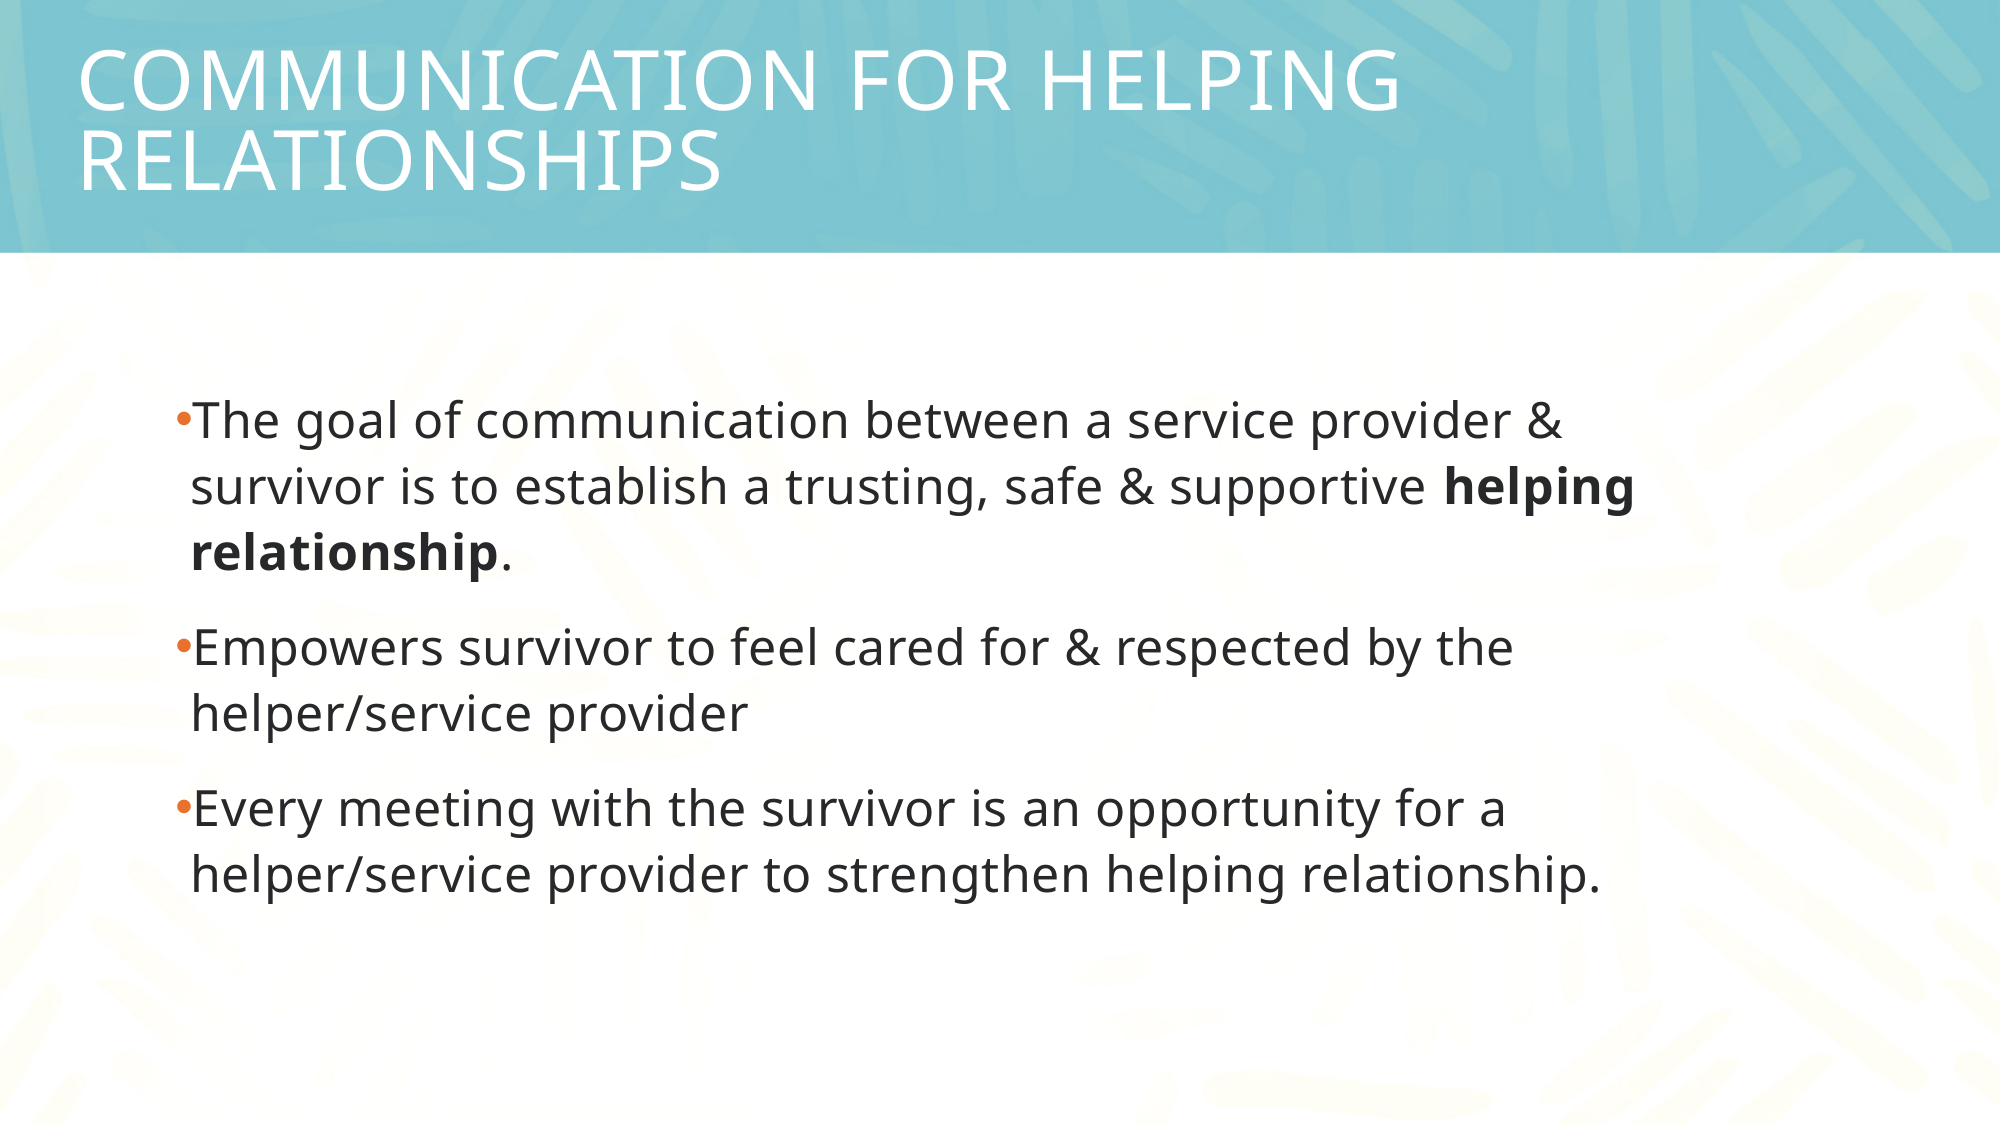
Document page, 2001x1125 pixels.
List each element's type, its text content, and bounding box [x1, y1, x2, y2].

title Communication for helping relationships [61, 33, 1938, 220]
list The goal of communication between a service provider & survivor is to establish a trusting, safe & supportive helping relationship. Empowers survivor to feel cared for & respected by the helper/service provider Every meeting with the survivor is an opportunity for a helper/service provider to strengthen helping relationship. [167, 374, 1763, 1036]
picture [0, 0, 2000, 1125]
